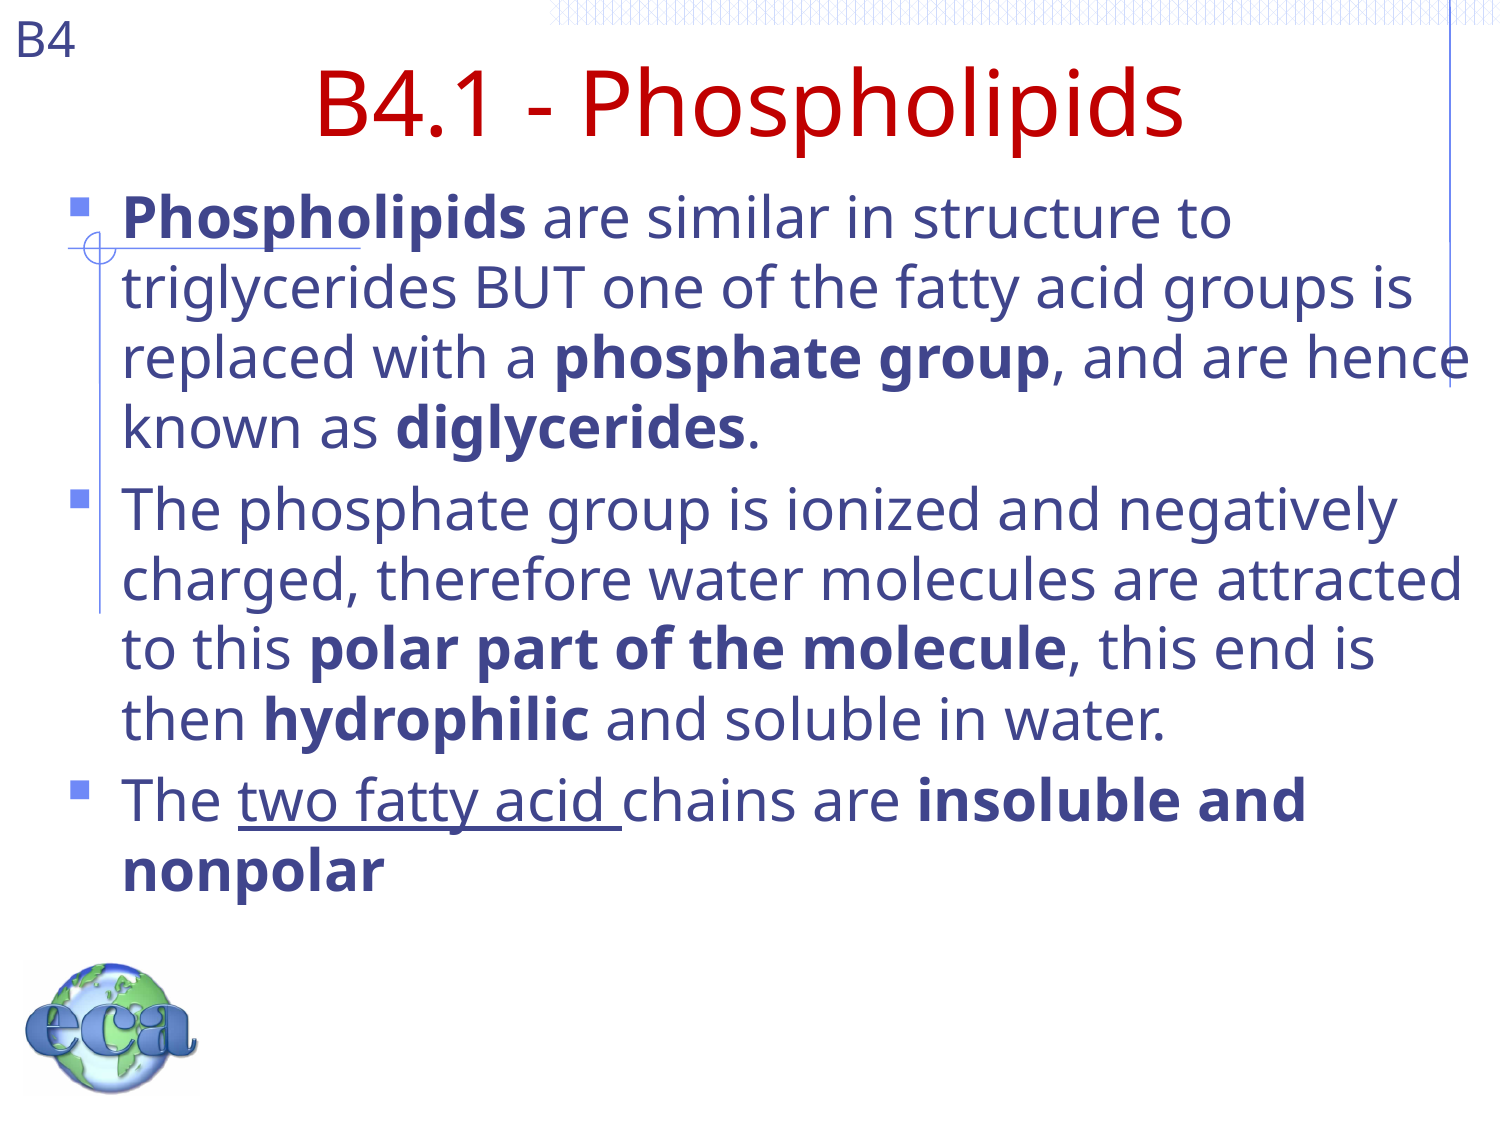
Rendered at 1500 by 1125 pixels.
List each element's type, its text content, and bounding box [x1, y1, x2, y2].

list Phospholipids are similar in structure to triglycerides BUT one of the fatty acid groups is replaced with a phosphate group, and are hence known as diglycerides. The phosphate group is ionized and negatively charged, therefore water molecules are attracted to this polar part of the molecule, this end is then hydrophilic and soluble in water. The two fatty acid chains are insoluble and nonpolar [49, 172, 1500, 911]
title B4.1 - Phospholipids [37, 24, 1463, 163]
picture [23, 960, 200, 1096]
